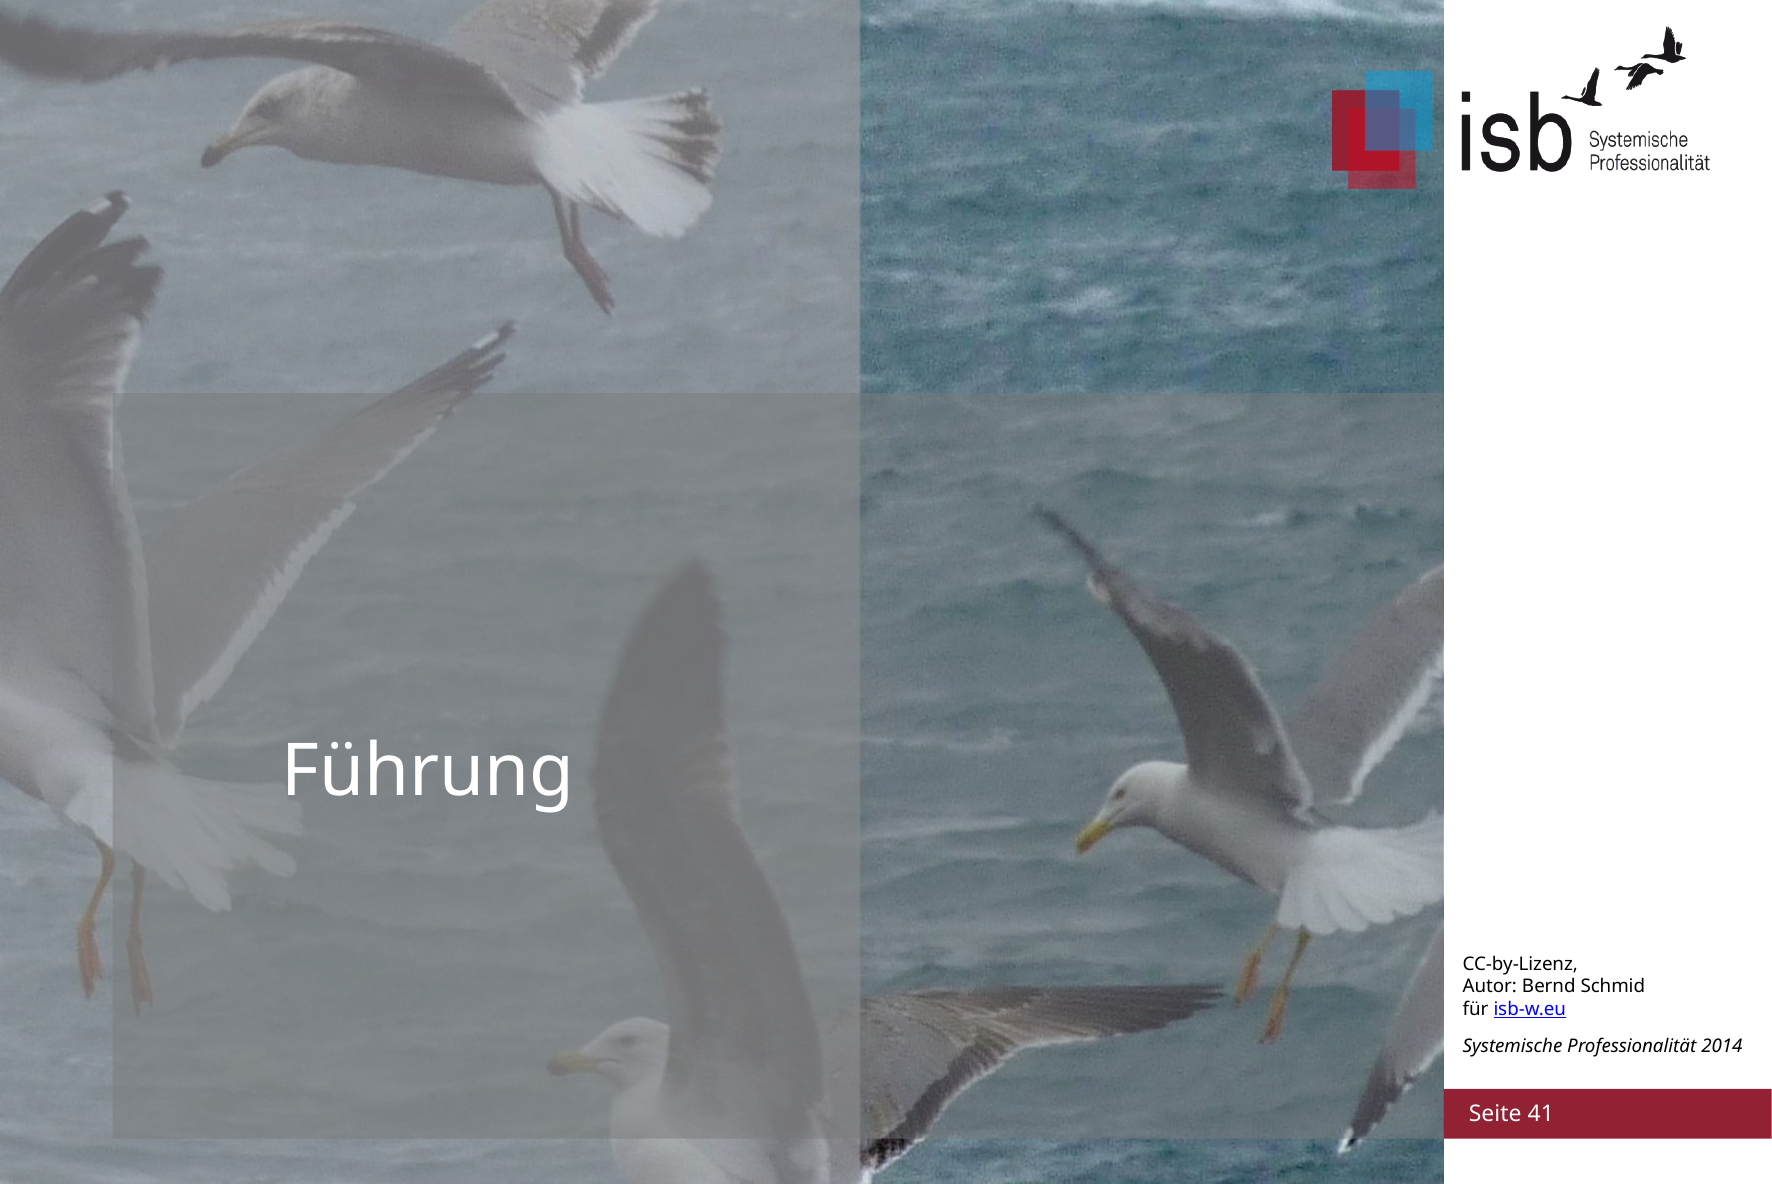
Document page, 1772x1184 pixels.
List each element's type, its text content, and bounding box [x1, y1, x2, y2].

picture [0, 0, 1725, 1184]
slide_number Seite 41 [1443, 1088, 1772, 1139]
title Führung [112, 393, 1444, 1139]
